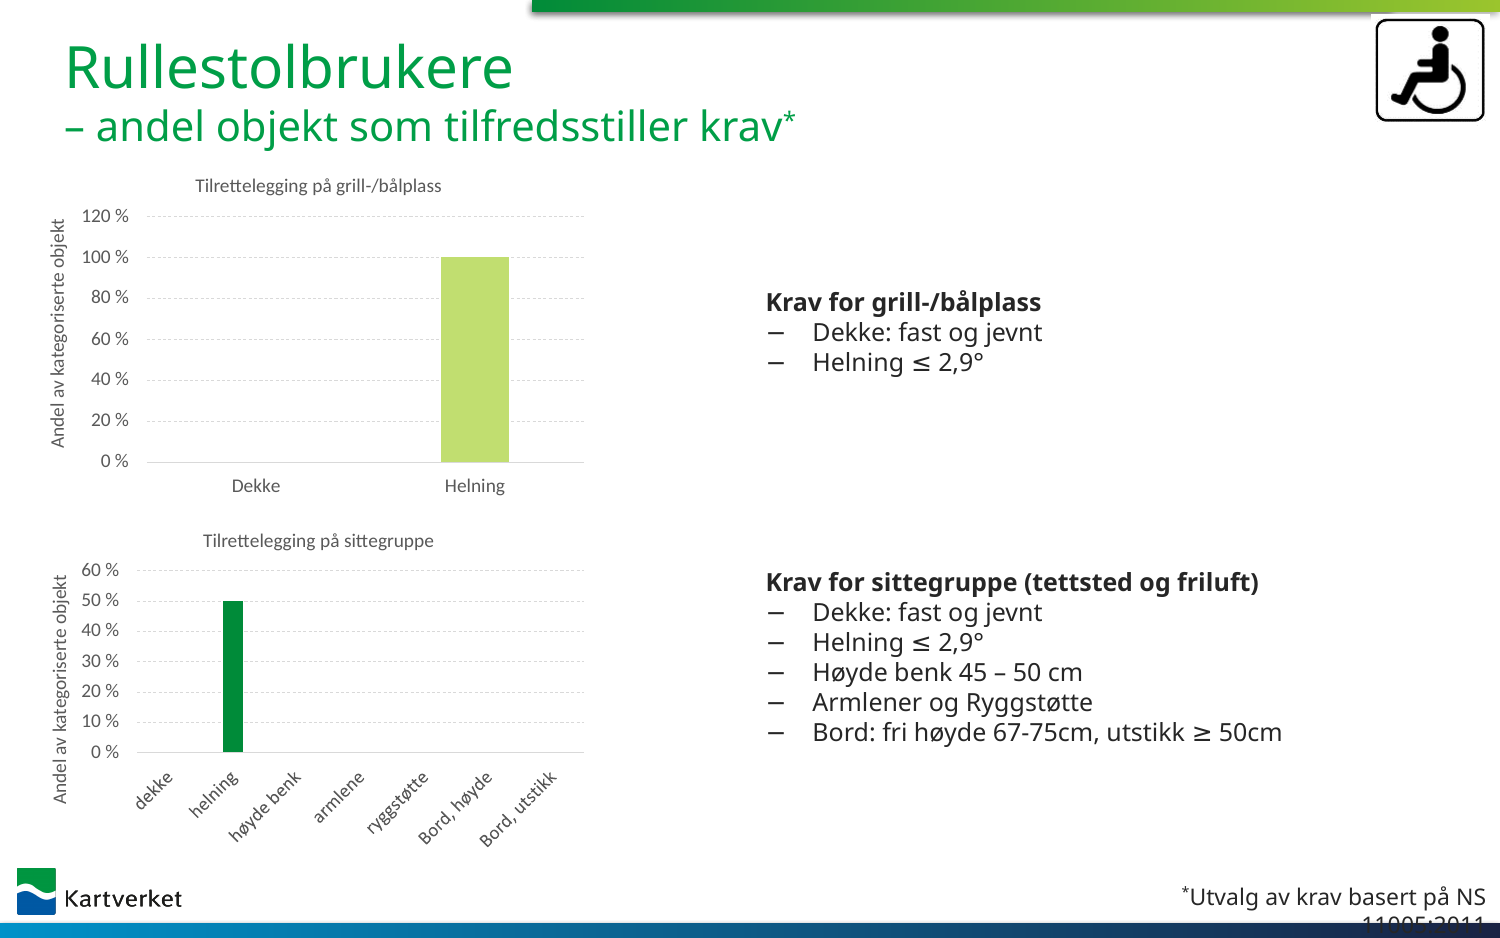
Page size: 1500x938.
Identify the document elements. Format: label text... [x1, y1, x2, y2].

text_box *Utvalg av krav basert på NS 11005:2011 [1068, 873, 1500, 938]
picture [41, 520, 596, 859]
text_box Rullestolbrukere – andel objekt som tilfredsstiller krav* [49, 14, 1431, 158]
text_box Krav for sittegruppe (tettsted og friluft) Dekke: fast og jevnt Helning ≤ 2,9° Høyde benk 45 – 50 cm Armlener og Ryggstøtte Bord: fri høyde 67-75cm, utstikk ≥ 50cm [750, 559, 1500, 754]
picture [1371, 13, 1491, 127]
text_box Krav for grill-/bålplass Dekke: fast og jevnt Helning ≤ 2,9° [750, 279, 1452, 384]
picture [41, 166, 596, 505]
